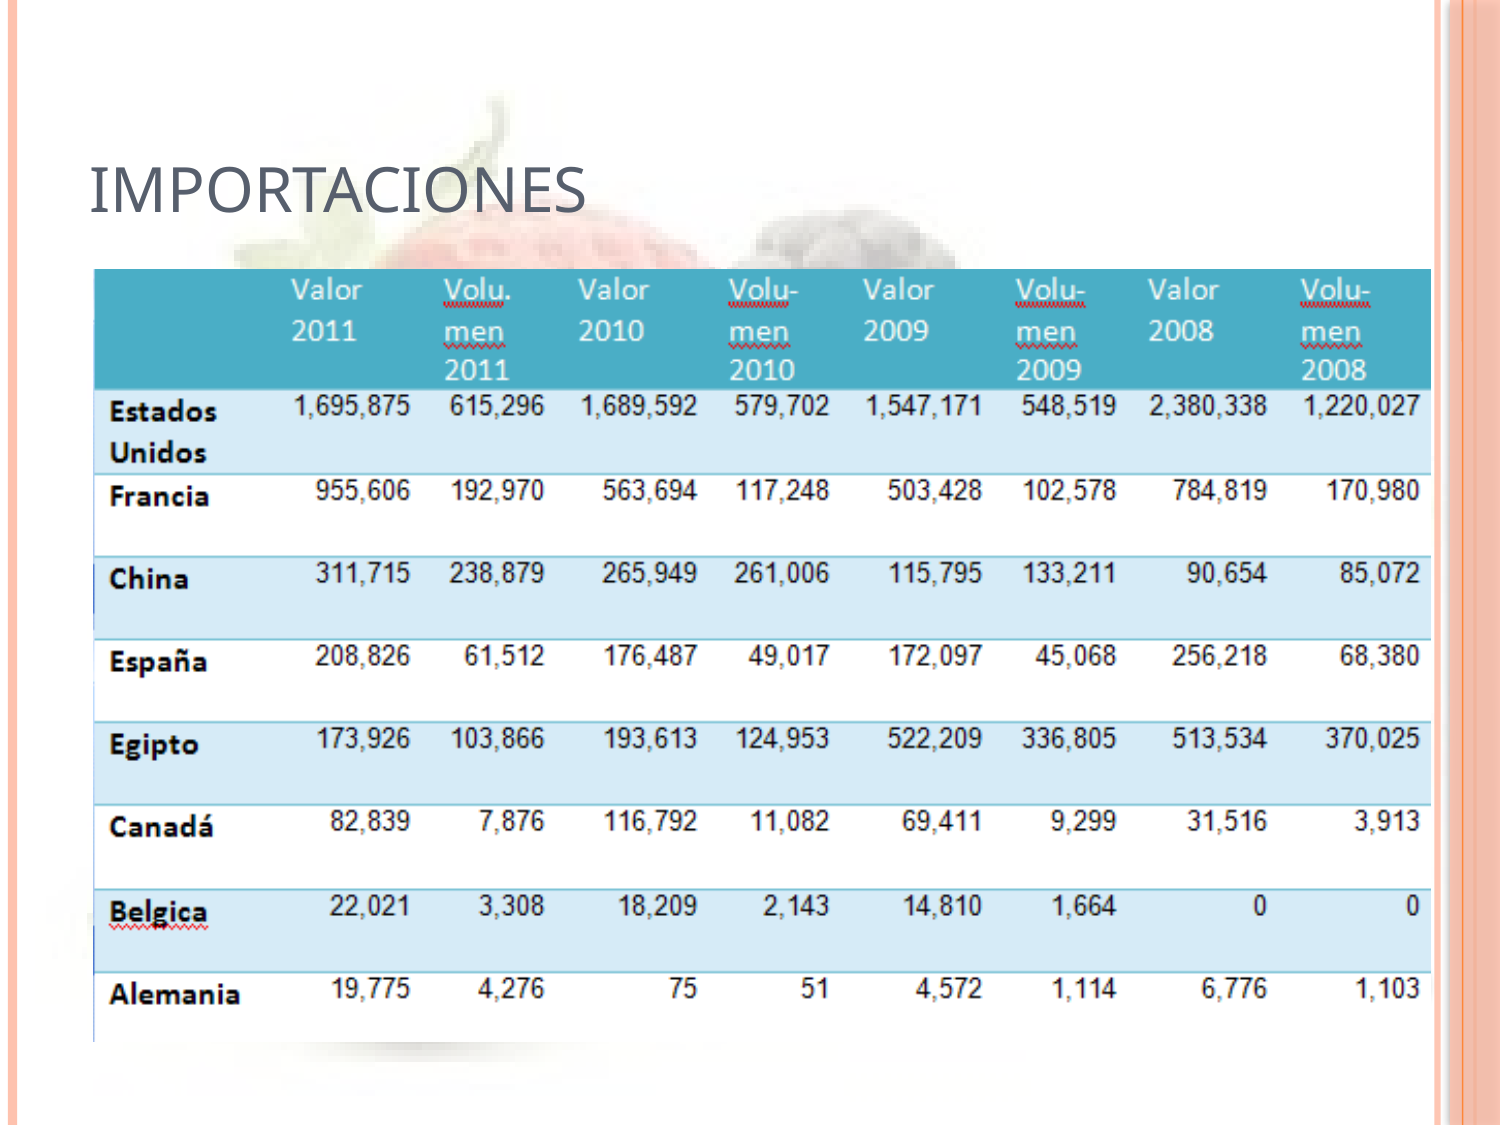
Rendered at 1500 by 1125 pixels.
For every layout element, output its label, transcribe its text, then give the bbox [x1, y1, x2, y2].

title Importaciones [75, 45, 1300, 233]
picture [93, 268, 1432, 1042]
